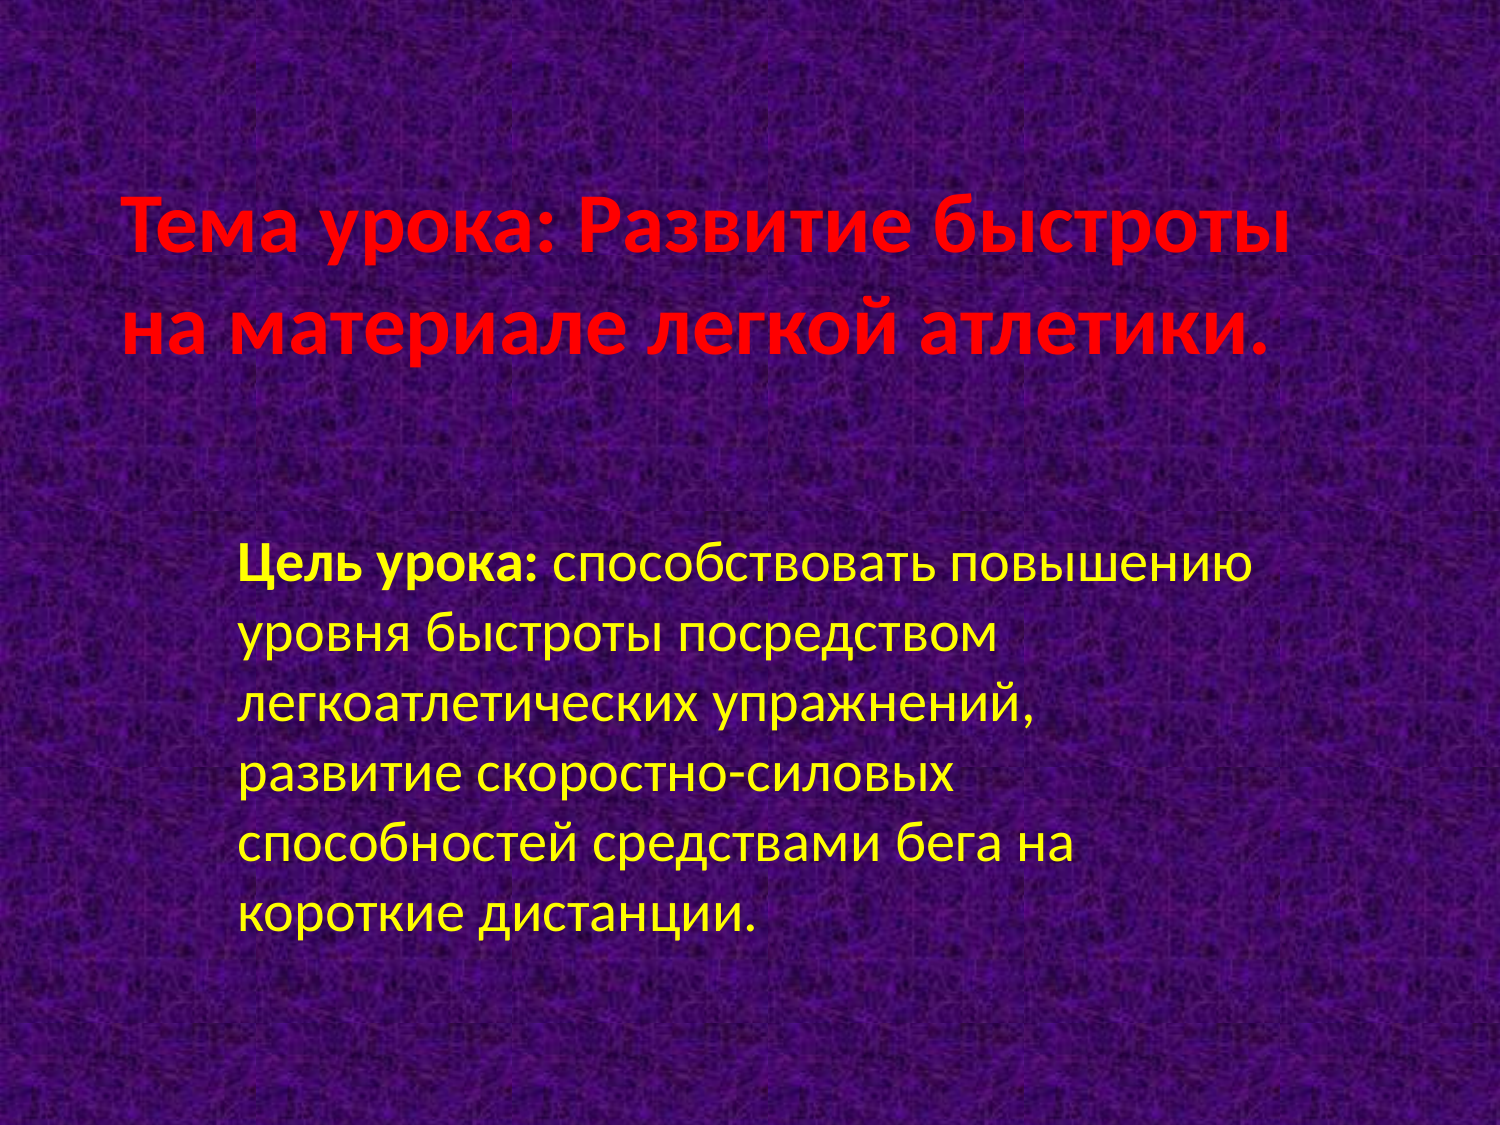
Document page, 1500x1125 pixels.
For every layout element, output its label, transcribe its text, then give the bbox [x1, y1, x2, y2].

subtitle Цель урока: способствовать повышению уровня быстроты посредством легкоатлетических упражнений, развитие скоростно-силовых способностей средствами бега на короткие дистанции. [222, 515, 1273, 804]
title Тема урока: Развитие быстроты на материале легкой атлетики. [105, 117, 1381, 422]
picture [0, 0, 1500, 1125]
